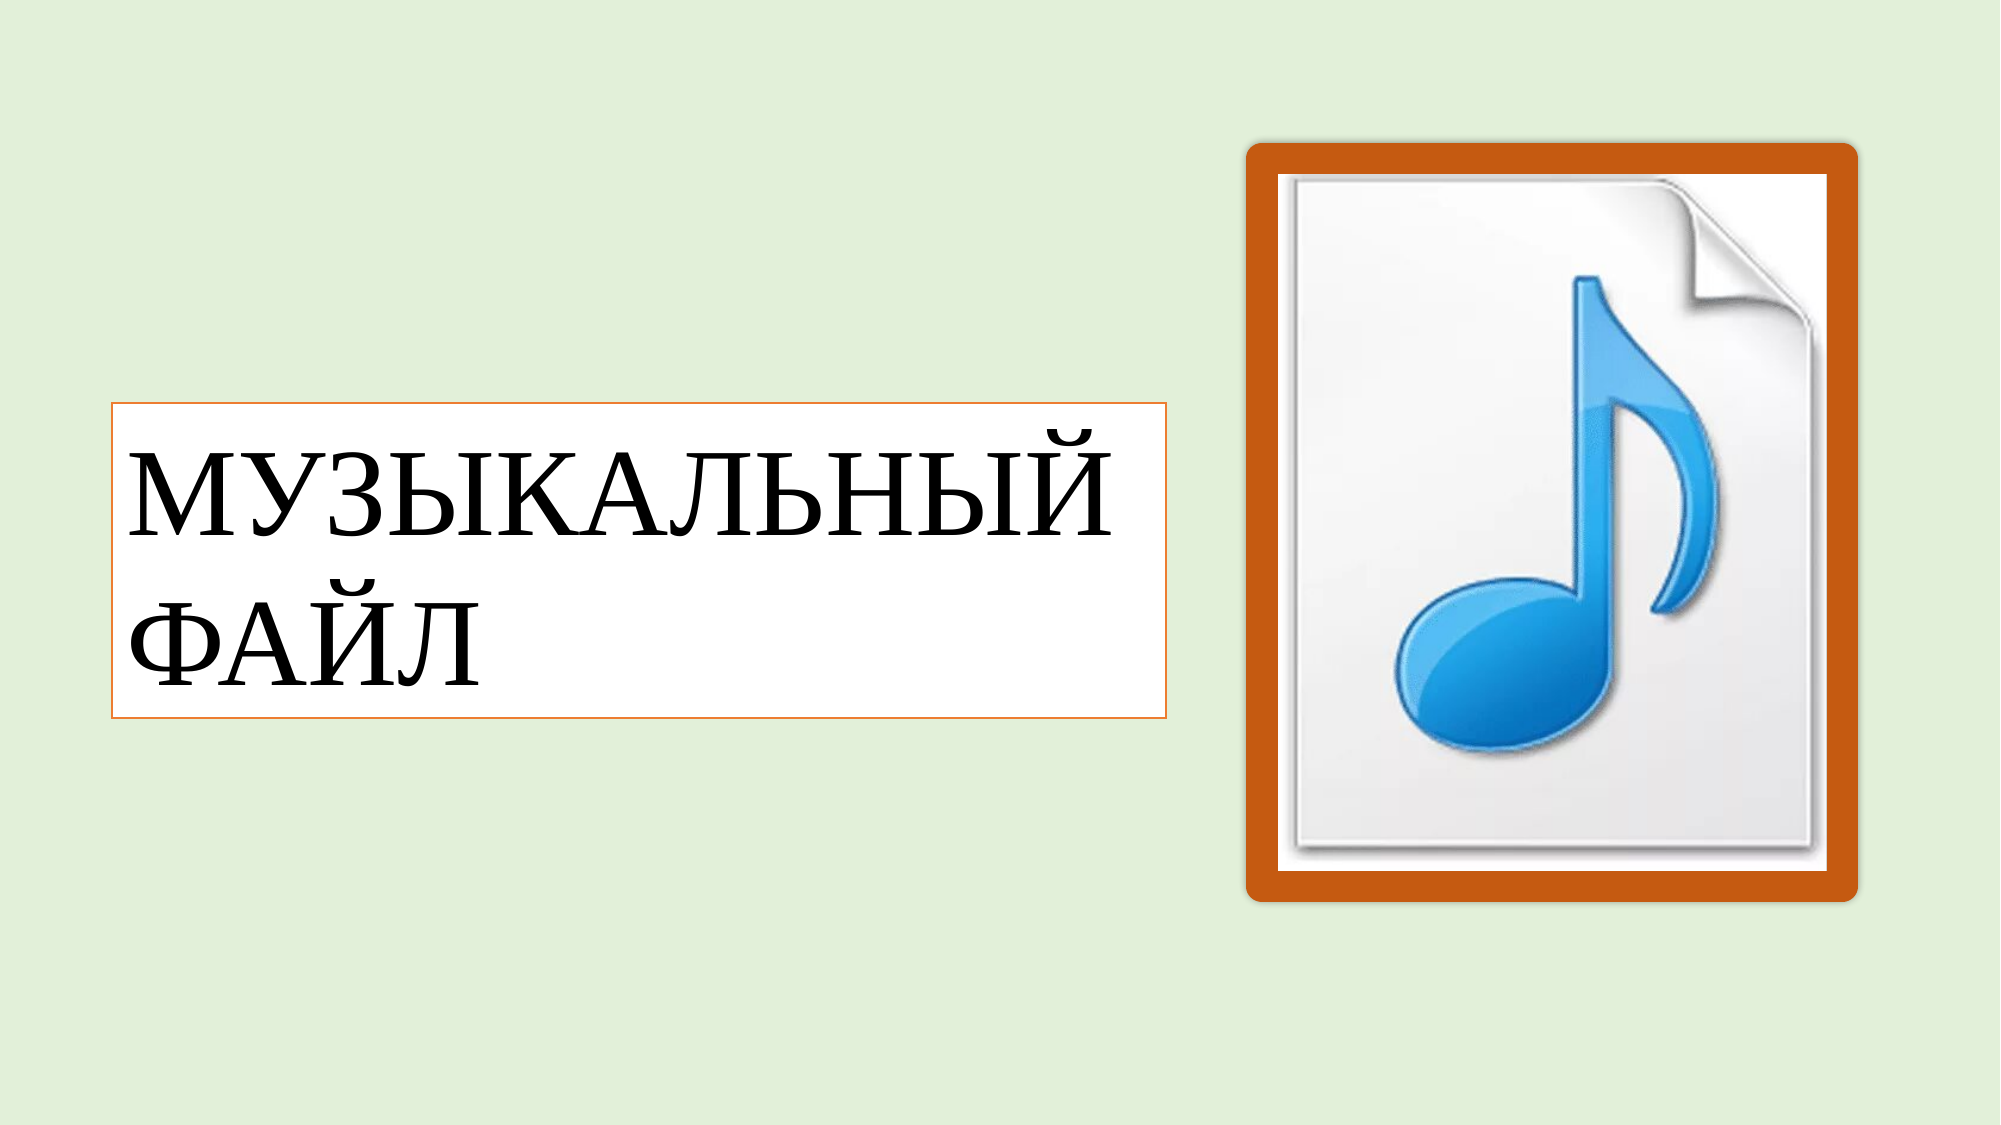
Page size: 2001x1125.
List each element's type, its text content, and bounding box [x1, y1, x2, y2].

text_box МУЗЫКАЛЬНЫЙ ФАЙЛ [111, 402, 1167, 719]
picture [1277, 173, 1827, 871]
